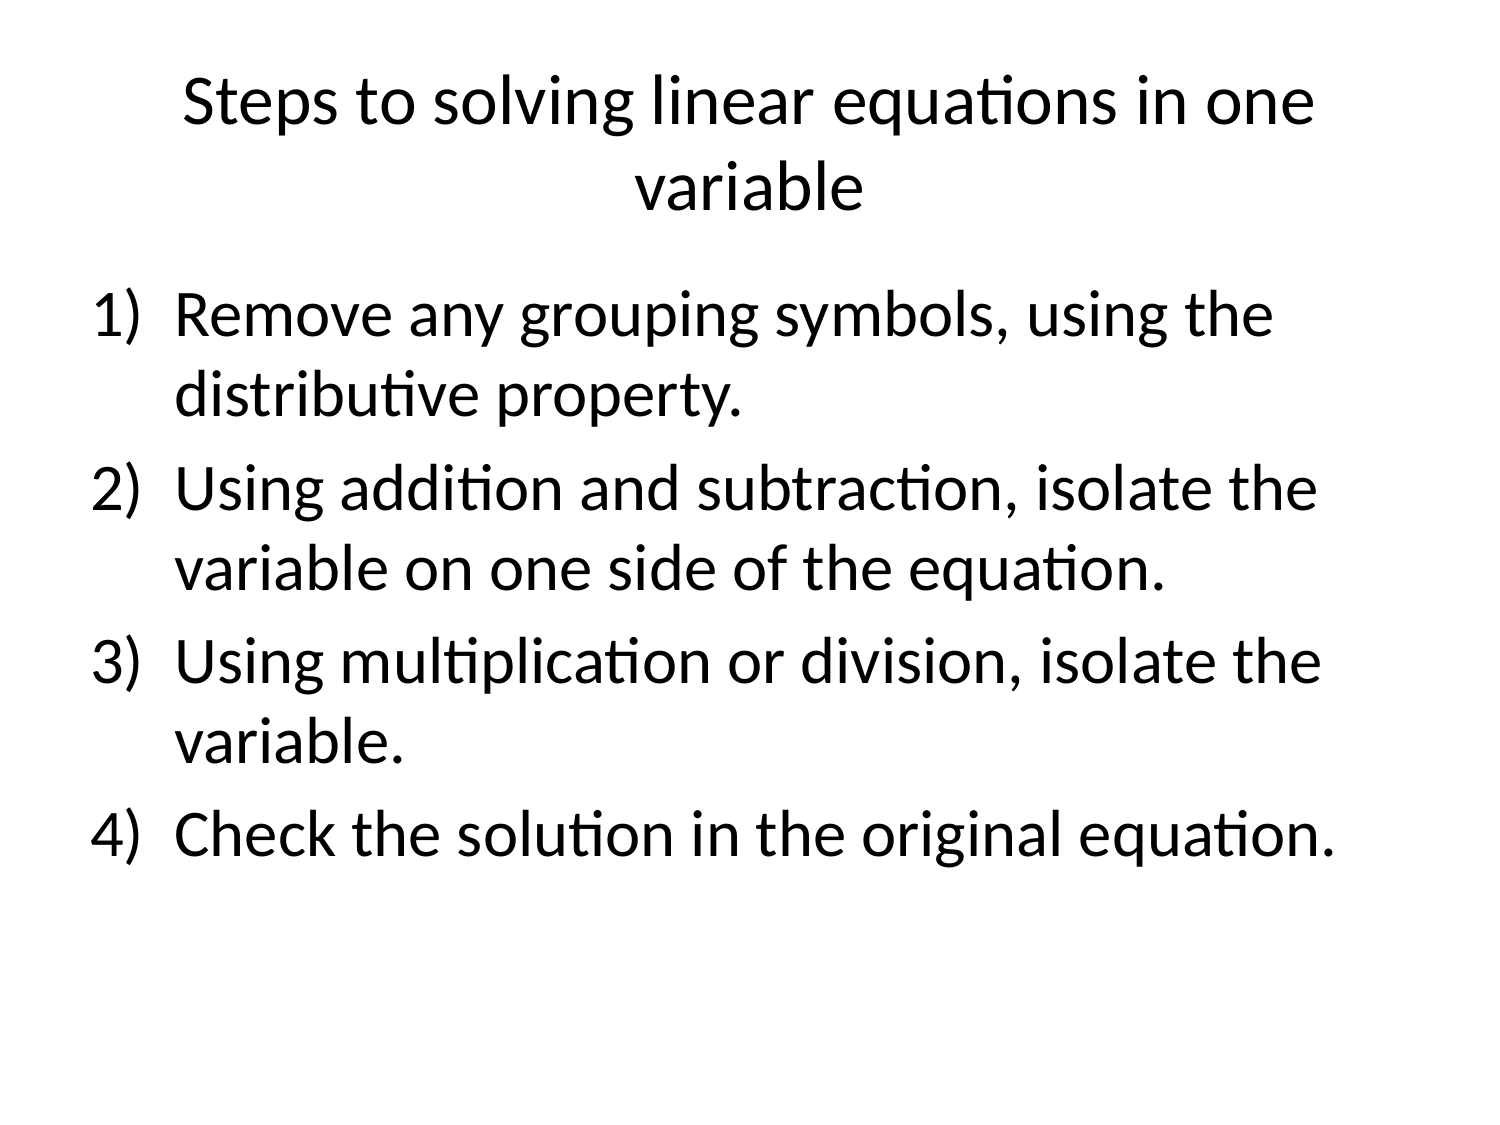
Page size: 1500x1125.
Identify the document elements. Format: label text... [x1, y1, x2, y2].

list Remove any grouping symbols, using the distributive property. Using addition and subtraction, isolate the variable on one side of the equation. Using multiplication or division, isolate the variable. Check the solution in the original equation. [75, 262, 1425, 1005]
title Steps to solving linear equations in one variable [75, 45, 1425, 233]
